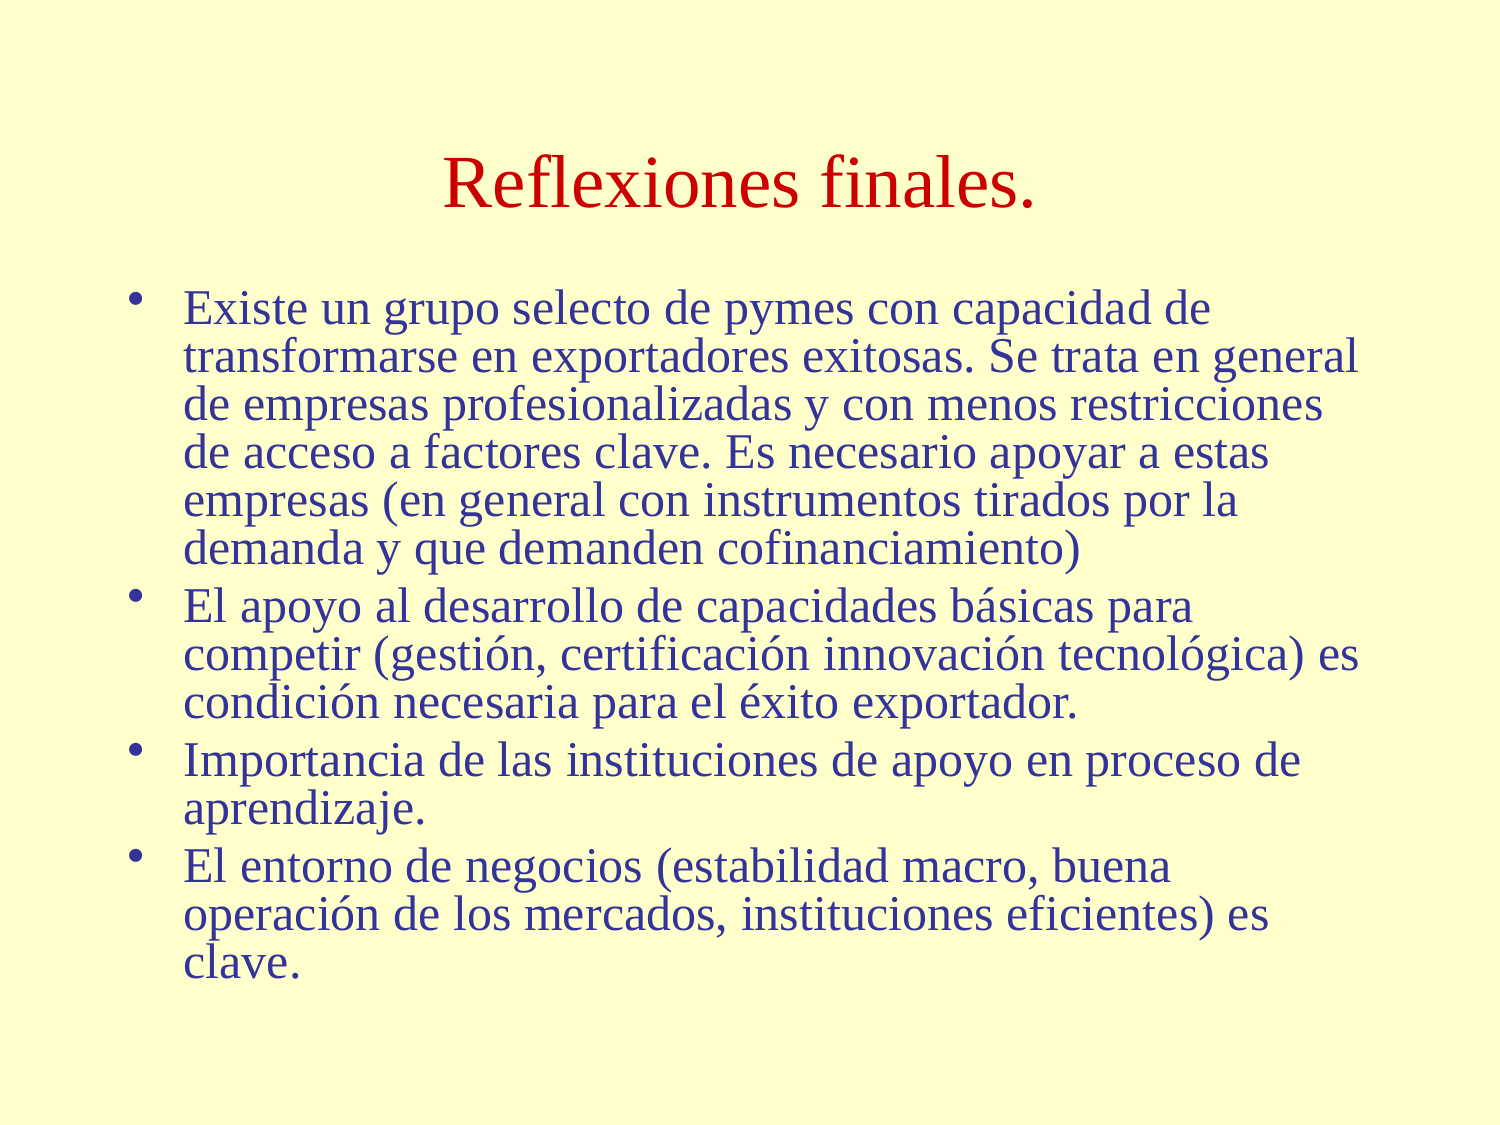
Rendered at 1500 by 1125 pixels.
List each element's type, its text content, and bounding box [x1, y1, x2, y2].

title Reflexiones finales. [112, 99, 1388, 256]
list Existe un grupo selecto de pymes con capacidad de transformarse en exportadores exitosas. Se trata en general de empresas profesionalizadas y con menos restricciones de acceso a factores clave. Es necesario apoyar a estas empresas (en general con instrumentos tirados por la demanda y que demanden cofinanciamiento) El apoyo al desarrollo de capacidades básicas para competir (gestión, certificación innovación tecnológica) es condición necesaria para el éxito exportador. Importancia de las instituciones de apoyo en proceso de aprendizaje. El entorno de negocios (estabilidad macro, buena operación de los mercados, instituciones eficientes) es clave. [111, 278, 1388, 955]
